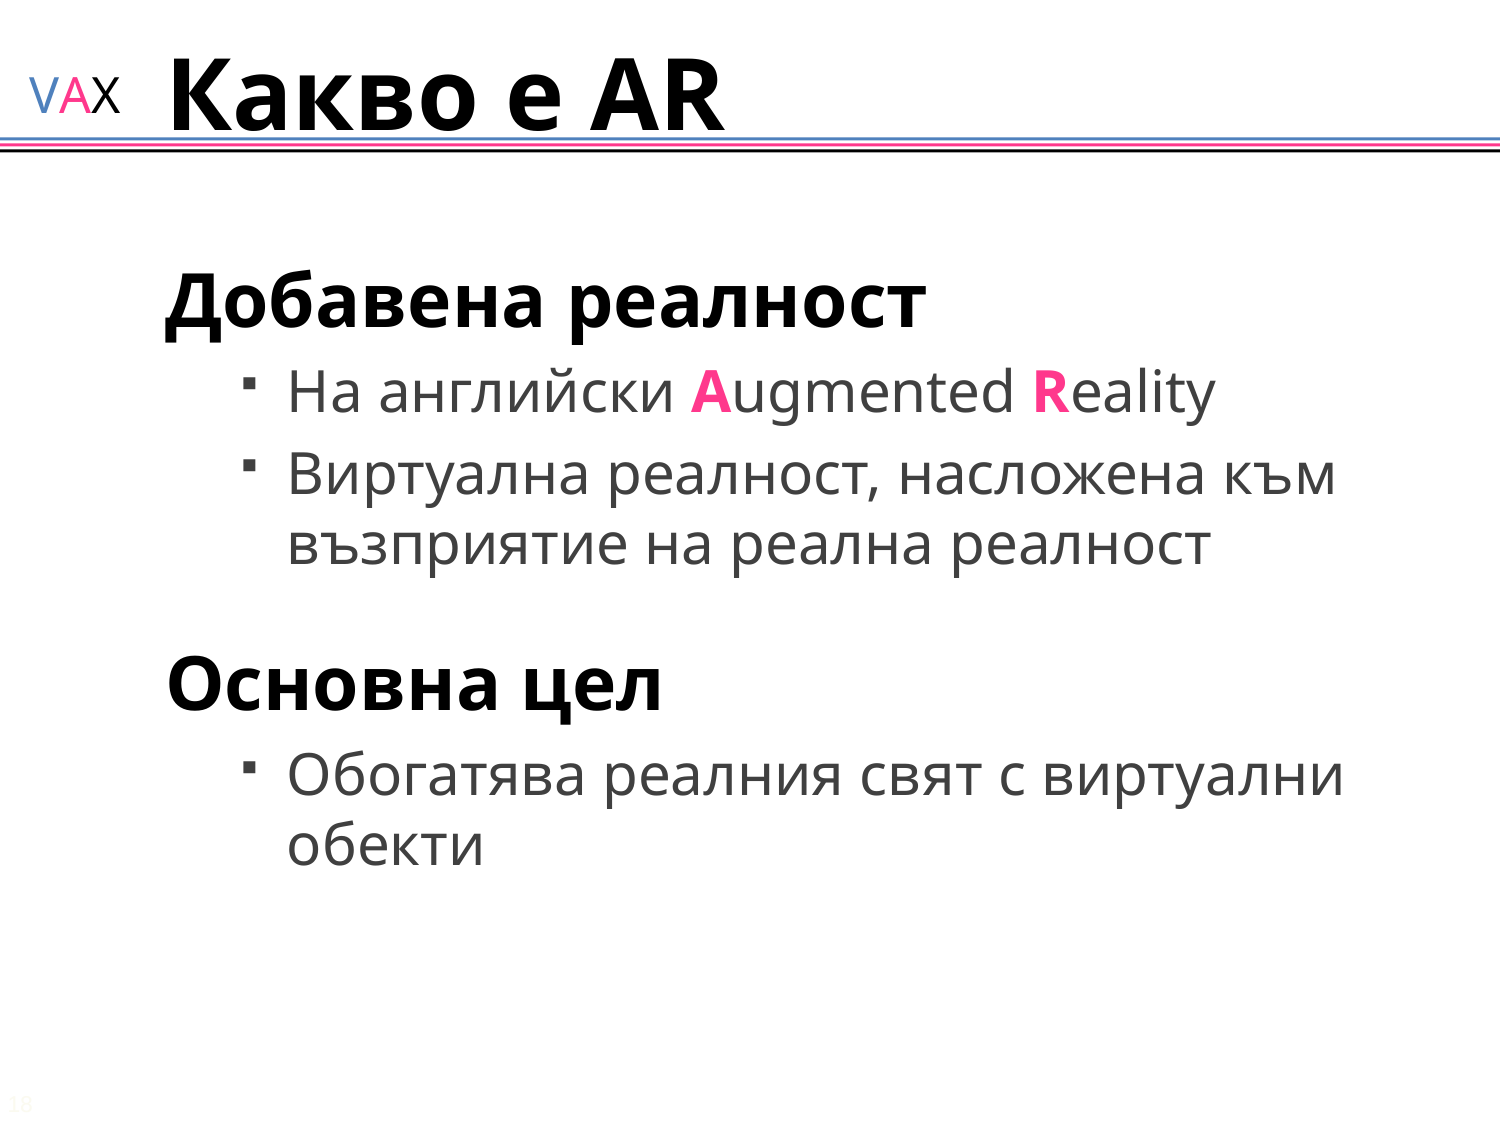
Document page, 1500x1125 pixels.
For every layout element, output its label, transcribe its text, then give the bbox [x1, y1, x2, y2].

title Какво е AR [0, 37, 1500, 144]
list Добавена реалност На английски Augmented Reality Виртуална реалност, насложена към възприятие на реална реалност Основна цел Обогатява реалния свят с виртуални обекти [150, 200, 1488, 1113]
